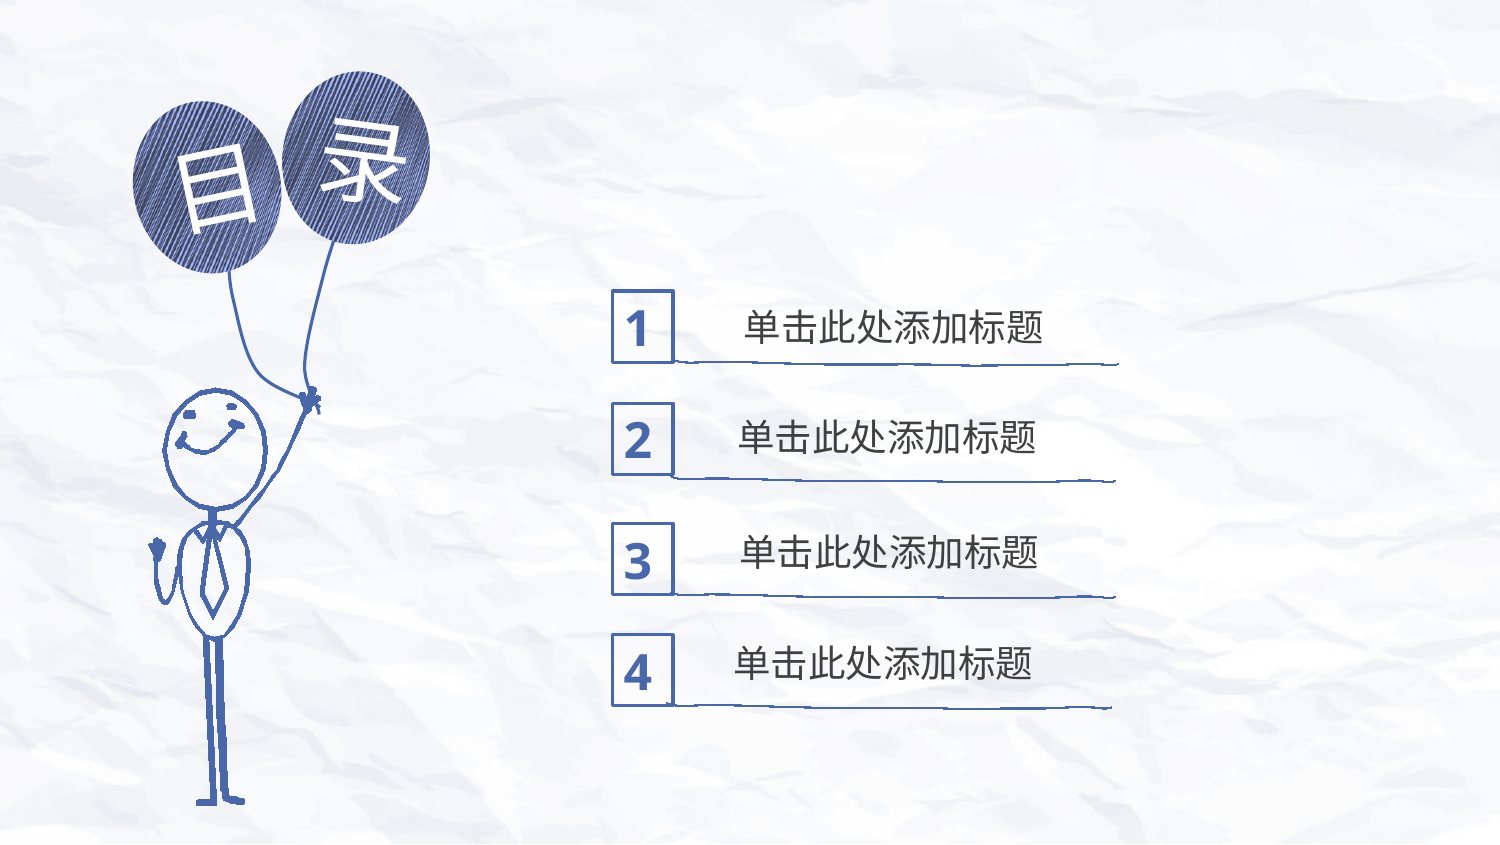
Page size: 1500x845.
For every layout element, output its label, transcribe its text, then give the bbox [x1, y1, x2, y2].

text_box 4 [612, 634, 674, 706]
text_box 单击此处添加标题 [728, 523, 1053, 580]
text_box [133, 100, 248, 408]
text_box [253, 66, 402, 408]
text_box 2 [612, 403, 674, 475]
text_box 单击此处添加标题 [732, 297, 1058, 355]
text_box 1 [612, 290, 674, 363]
text_box [674, 592, 1116, 599]
text_box 单击此处添加标题 [722, 634, 1048, 691]
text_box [148, 416, 321, 807]
text_box [674, 359, 1119, 367]
text_box 单击此处添加标题 [726, 408, 1052, 465]
text_box [674, 704, 1112, 710]
text_box 3 [612, 523, 674, 595]
text_box [670, 475, 1116, 483]
